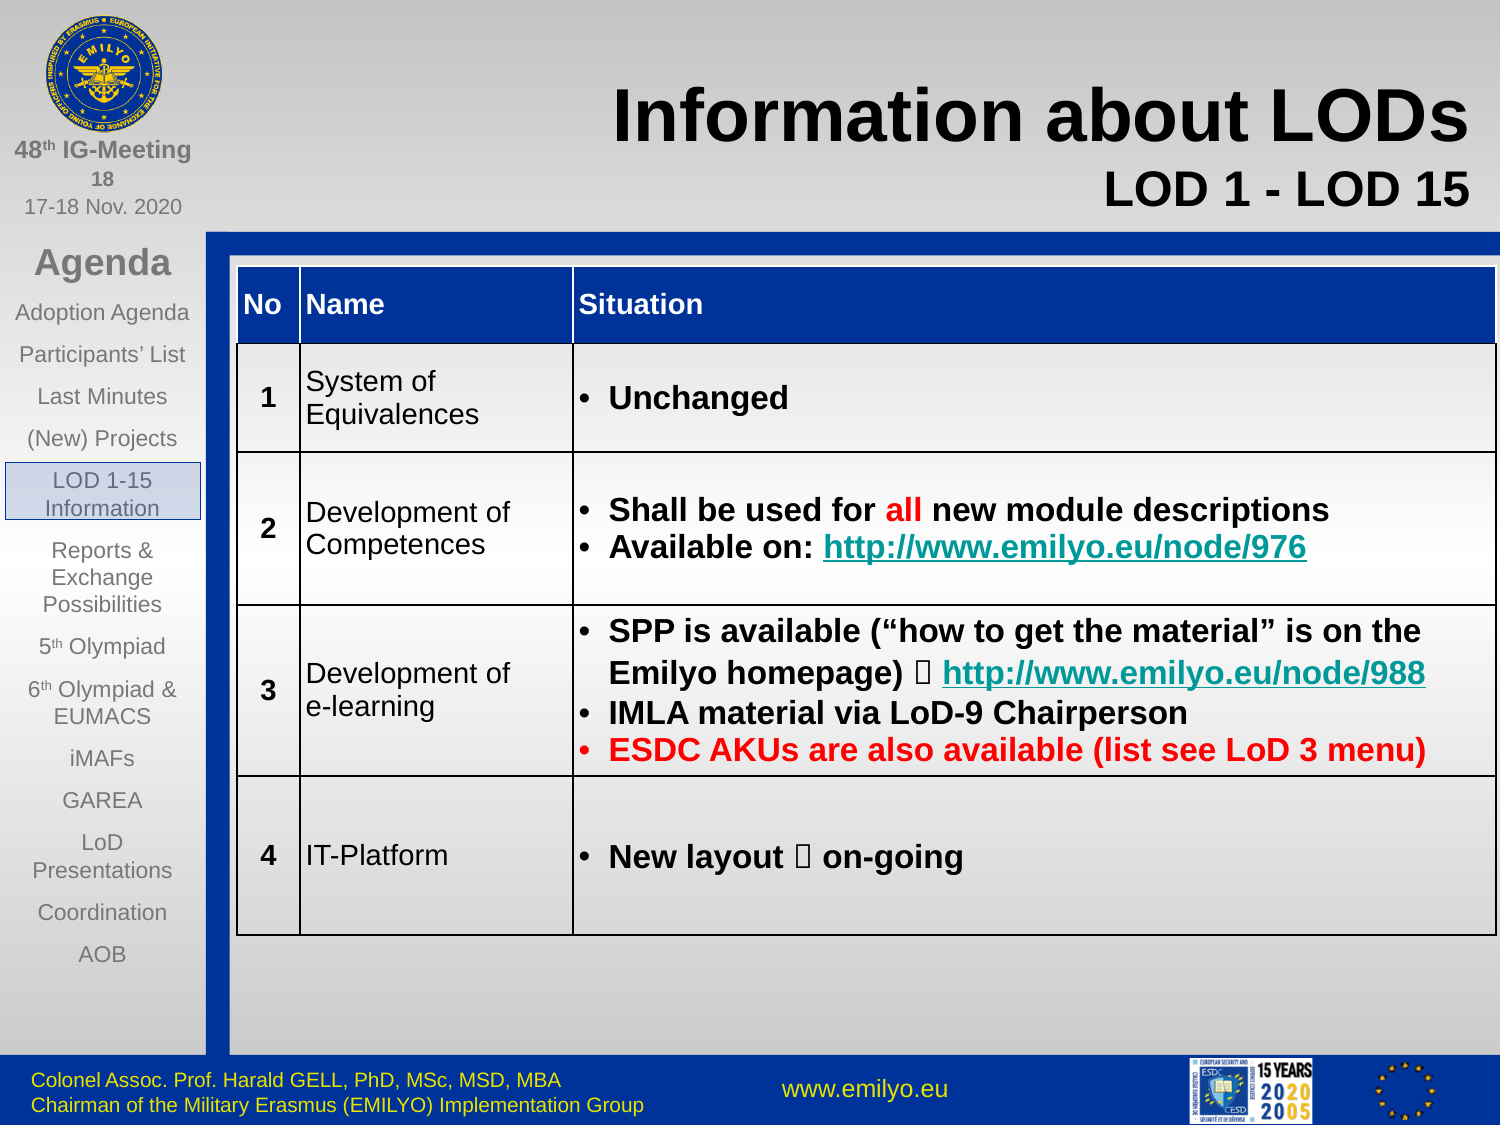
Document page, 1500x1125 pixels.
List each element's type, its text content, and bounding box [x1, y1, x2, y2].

table_header Situation [574, 267, 1495, 343]
table_cell 3 [238, 606, 299, 775]
title Information about LODs LOD 1 - LOD 15 [207, 28, 1471, 217]
table_cell Development of Competences [301, 453, 572, 604]
table_cell Shall be used for all new module descriptions Available on: http://www.emilyo.eu/node/976 [574, 453, 1495, 604]
table_cell System of Equivalences [301, 344, 572, 451]
table_cell New layout  on-going [574, 777, 1495, 934]
table_cell SPP is available (“how to get the material” is on the Emilyo homepage)  http://www.emilyo.eu/node/988 IMLA material via LoD-9 Chairperson ESDC AKUs are also available (list see LoD 3 menu) [574, 606, 1495, 775]
picture [1189, 1058, 1313, 1124]
picture [1374, 1060, 1435, 1120]
table_header Name [301, 267, 572, 343]
table_cell IT-Platform [301, 777, 572, 934]
text_box [5, 462, 201, 520]
picture [45, 14, 163, 133]
table_cell 2 [238, 453, 299, 604]
table_cell 1 [238, 344, 299, 451]
table_cell Unchanged [574, 344, 1495, 451]
table_header No [238, 267, 299, 343]
table_cell 4 [238, 777, 299, 934]
table_cell Development of e-learning [301, 606, 572, 775]
